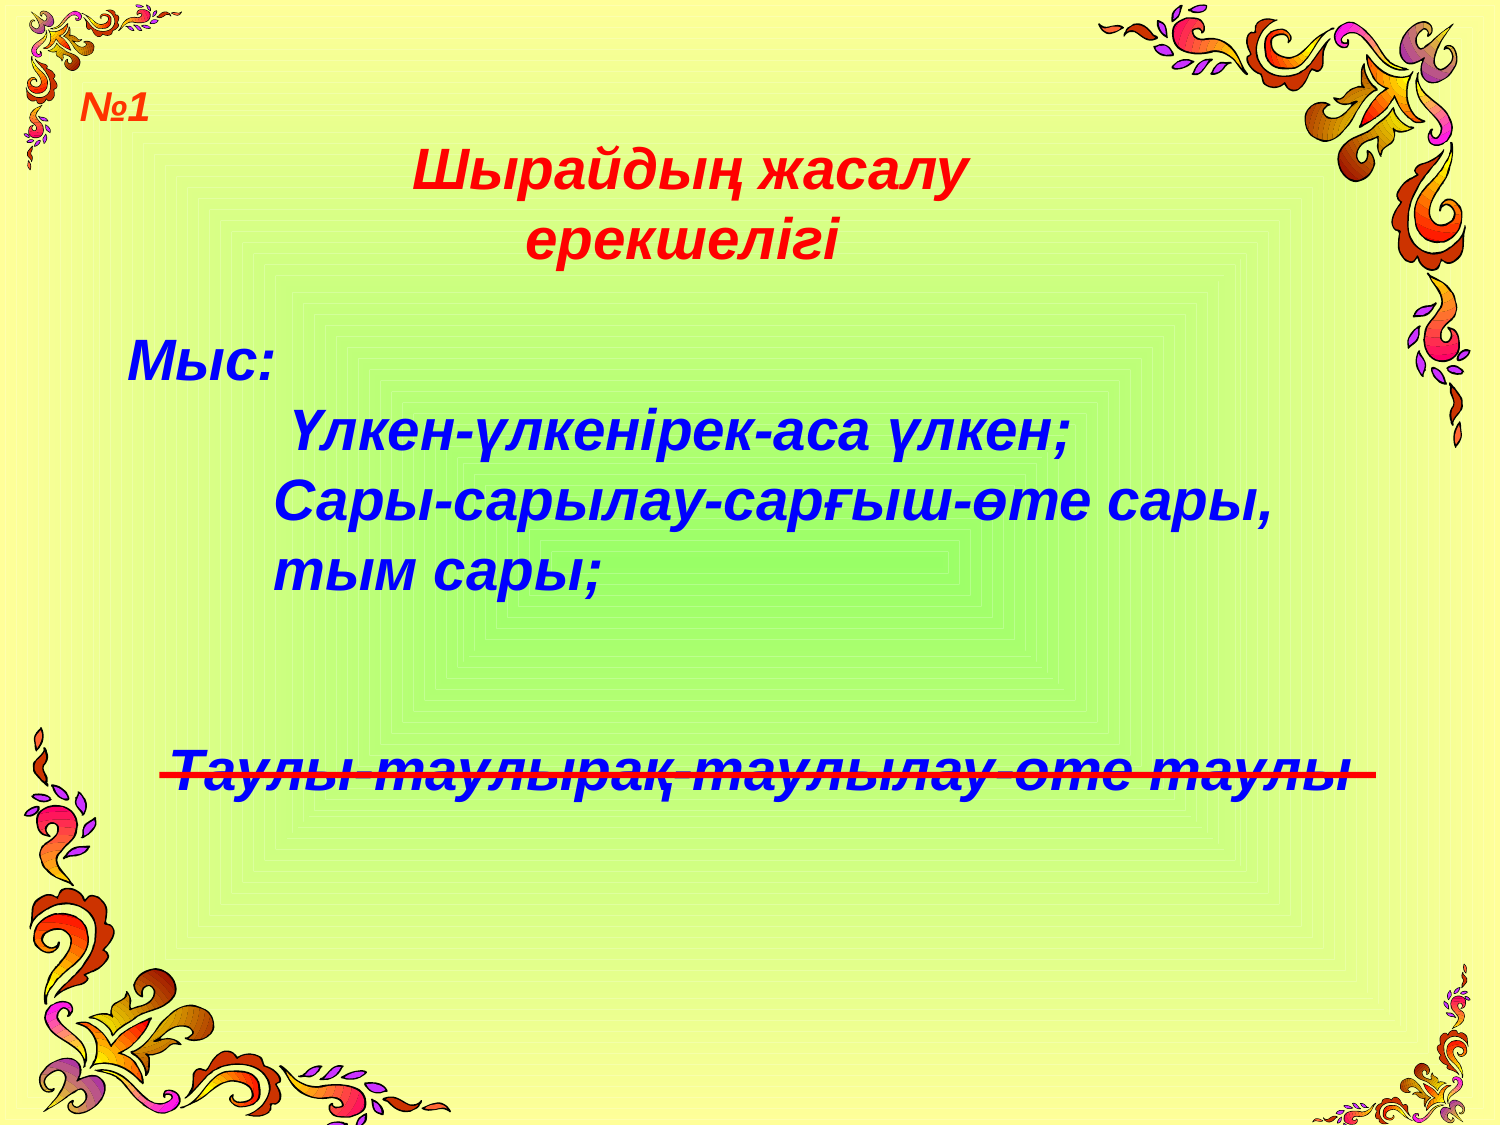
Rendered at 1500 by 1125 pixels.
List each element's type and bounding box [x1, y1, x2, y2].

text_box [23, 4, 1471, 1125]
